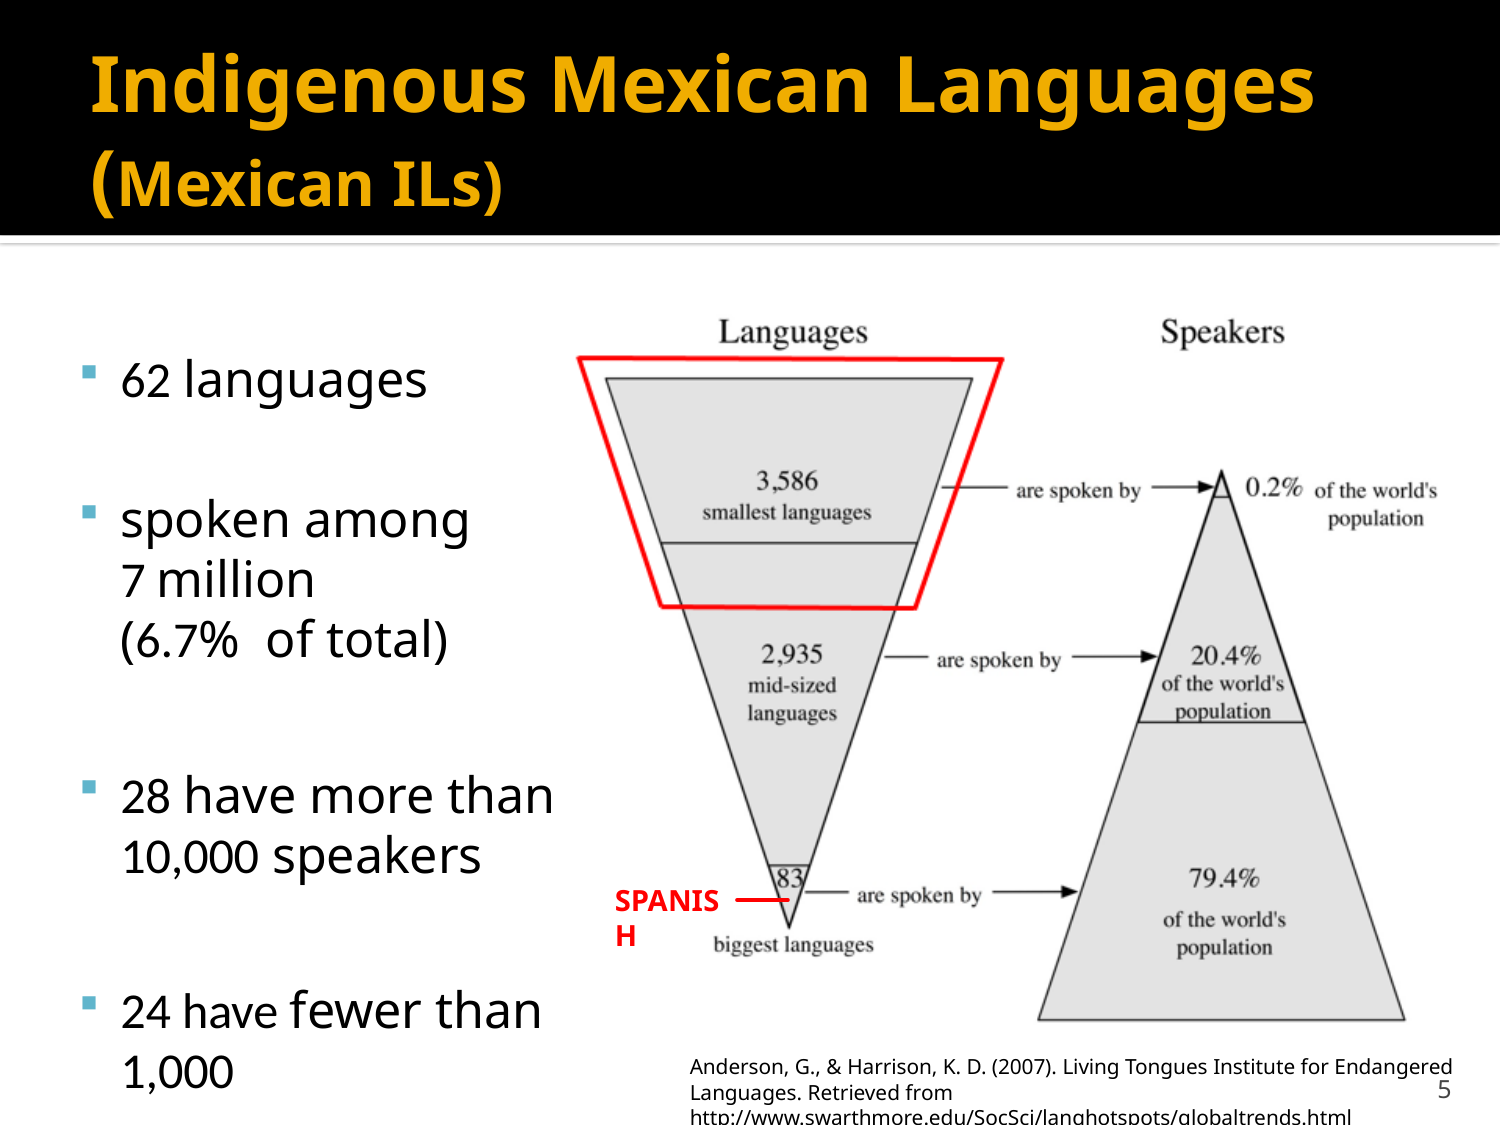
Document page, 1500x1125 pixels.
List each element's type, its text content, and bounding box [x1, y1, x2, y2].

list 62 languages spoken among 7 million (6.7% of total) 28 have more than 10,000 speakers 24 have fewer than 1,000 [0, 262, 750, 1125]
picture [559, 312, 1463, 1035]
title Indigenous Mexican Languages (Mexican ILs) [75, 25, 1425, 231]
text_box Anderson, G., & Harrison, K. D. (2007). Living Tongues Institute for Endangered Languages. Retrieved from http://www.swarthmore.edu/SocSci/langhotspots/globaltrends.html [675, 1046, 1500, 1125]
